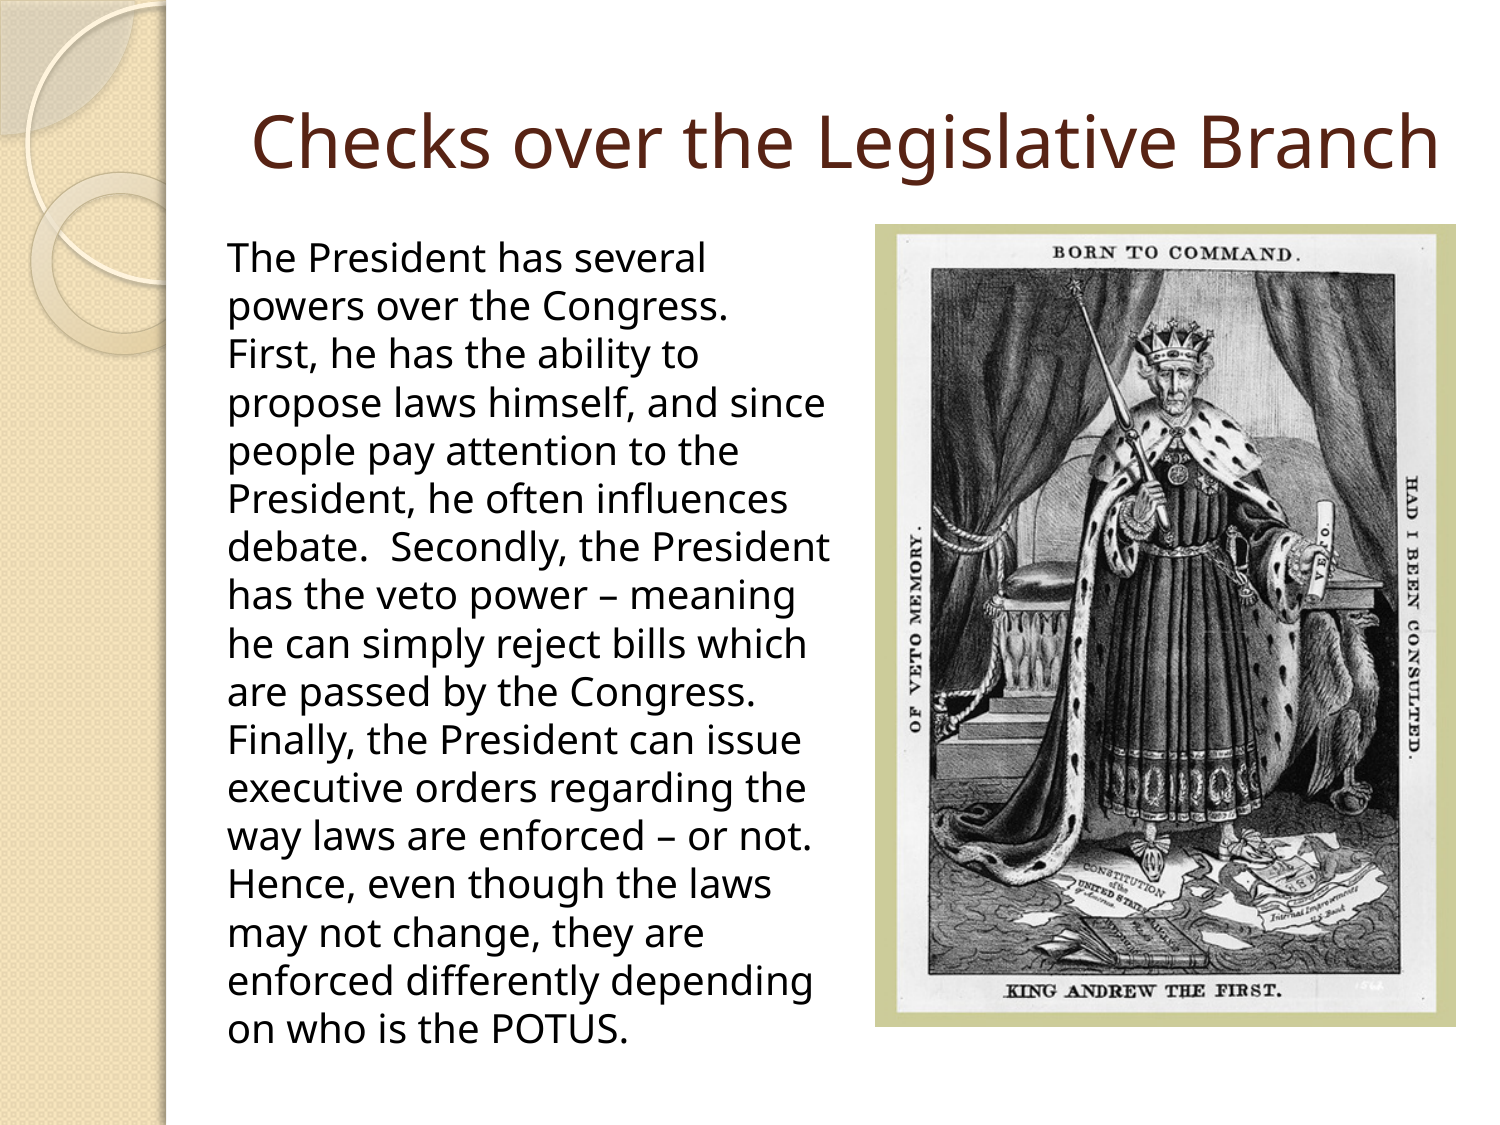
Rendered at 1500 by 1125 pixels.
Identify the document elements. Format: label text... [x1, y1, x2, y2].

title Checks over the Legislative Branch [235, 45, 1466, 233]
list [874, 224, 1456, 1027]
list The President has several powers over the Congress. First, he has the ability to propose laws himself, and since people pay attention to the President, he often influences debate. Secondly, the President has the veto power – meaning he can simply reject bills which are passed by the Congress. Finally, the President can issue executive orders regarding the way laws are enforced – or not. Hence, even though the laws may not change, they are enforced differently depending on who is the POTUS. [200, 224, 850, 1075]
